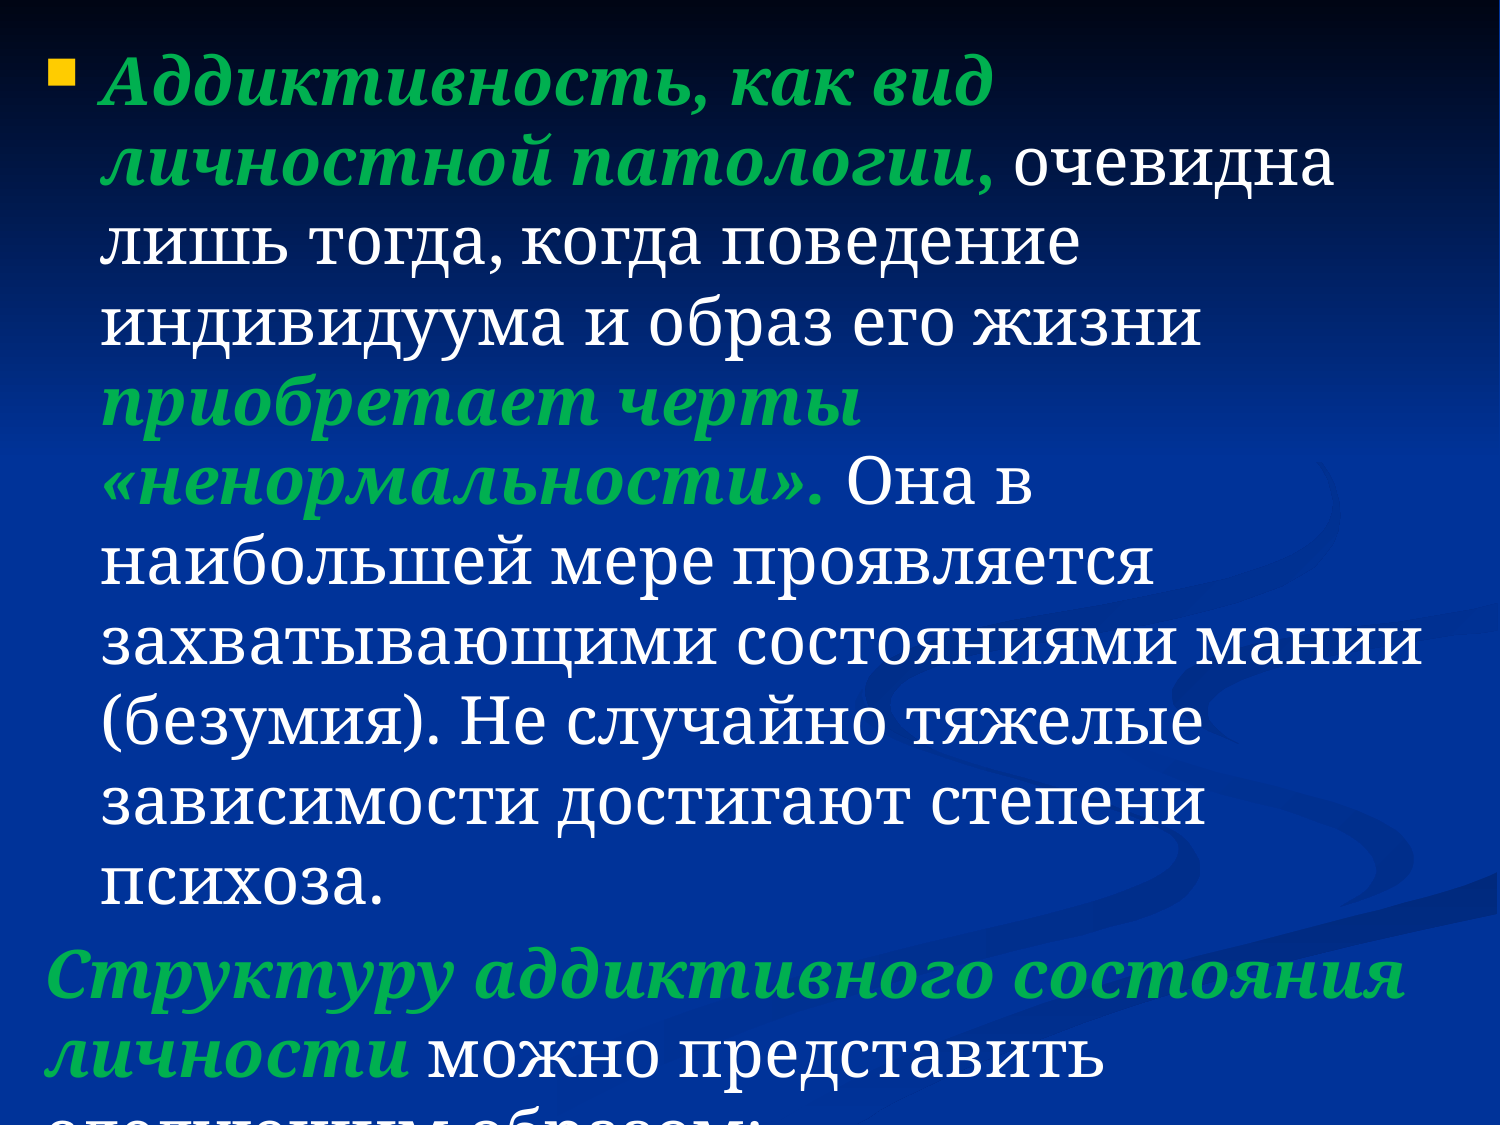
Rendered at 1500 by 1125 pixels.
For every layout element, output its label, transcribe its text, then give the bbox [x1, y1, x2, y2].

list Аддиктивность, как вид личностной патологии, очевидна лишь тогда, когда поведение индивидуума и образ его жизни приобретает черты «ненормальности». Она в наибольшей мере проявляется захватывающими состояниями мании (безумия). Не случайно тяжелые зависимости достигают степени психоза. Структуру аддиктивного состояния личности можно представить следующим образом: - дефицитарность в социальном функционировании личности, недостаток положительного самочувствия и отсюда потребность в допингах; [29, 30, 1459, 1095]
